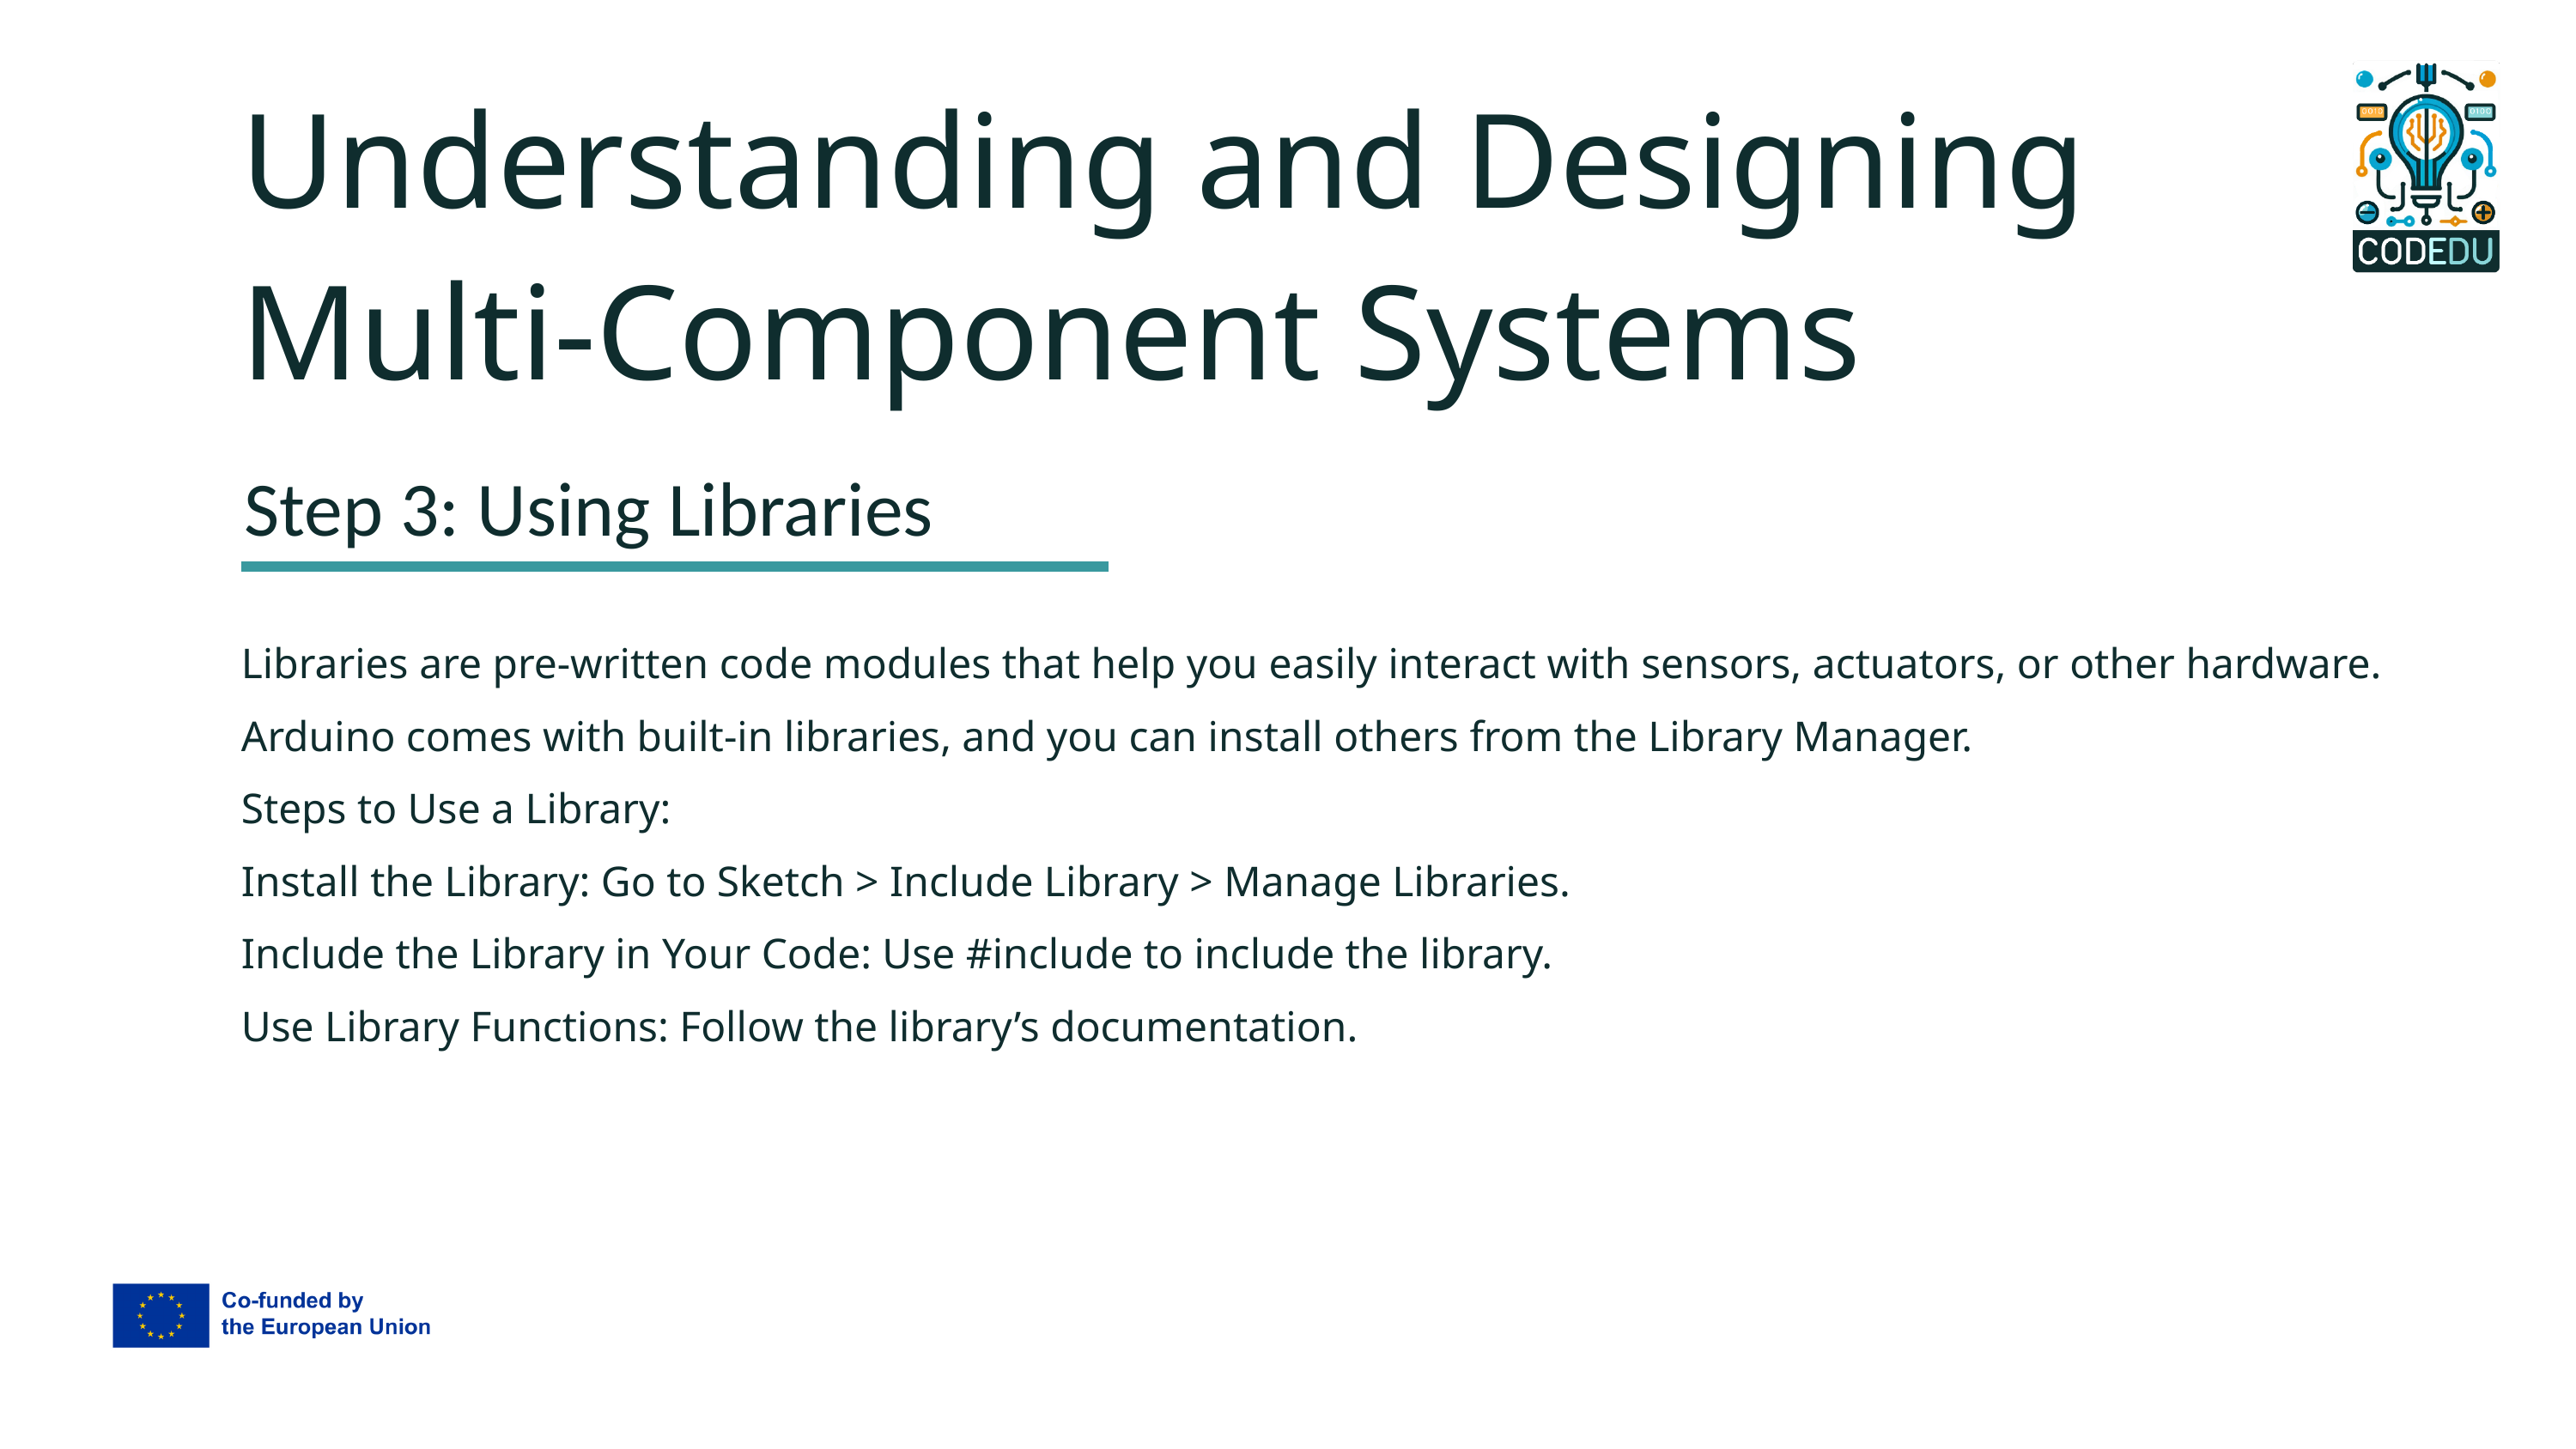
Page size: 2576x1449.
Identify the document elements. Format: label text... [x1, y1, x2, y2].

text_box [107, 1278, 443, 1353]
text_box Libraries are pre-written code modules that help you easily interact with sensors, actuators, or other hardware. Arduino comes with built-in libraries, and you can install others from the Library Manager. Steps to Use a Library: Install the Library: Go to Sketch > Include Library > Manage Libraries. Include the Library in Your Code: Use #include to include the library. Use Library Functions: Follow the library’s documentation. [240, 615, 2385, 1195]
text_box Understanding and Designing Multi-Component Systems [240, 61, 2226, 407]
text_box Step 3: Using Libraries [244, 421, 2399, 552]
picture [2221, 0, 2576, 395]
